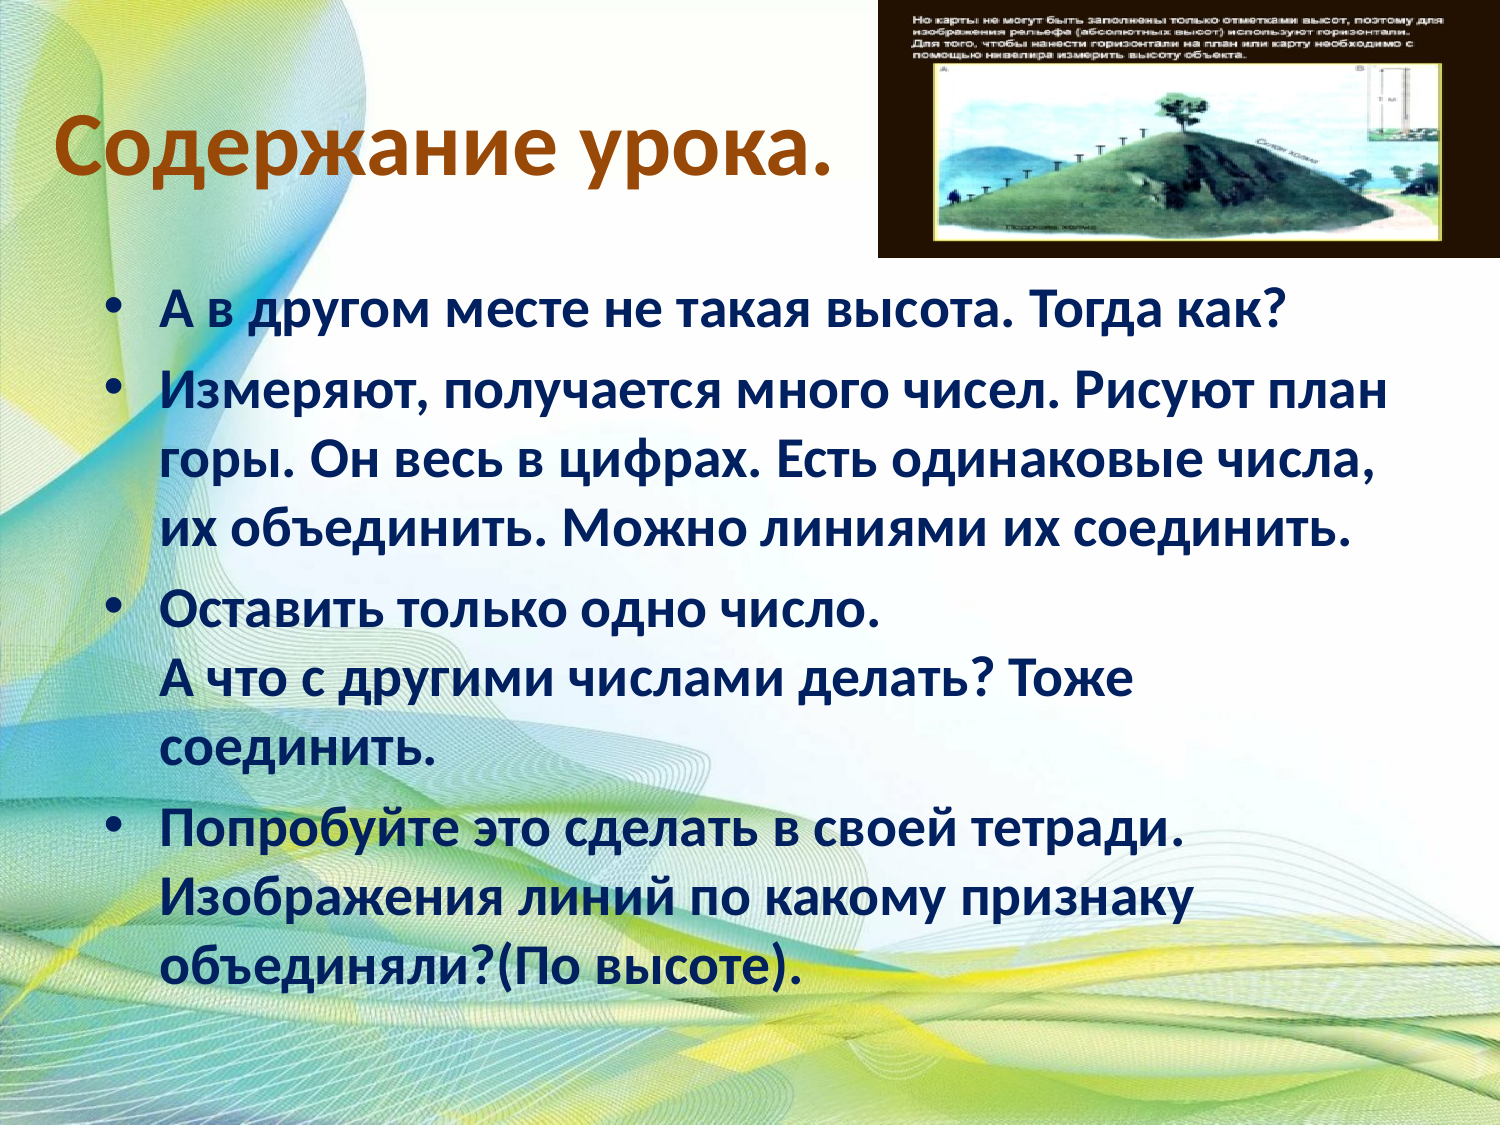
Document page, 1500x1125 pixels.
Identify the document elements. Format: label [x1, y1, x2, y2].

list [0, 0, 1500, 1125]
picture [878, 0, 1500, 258]
